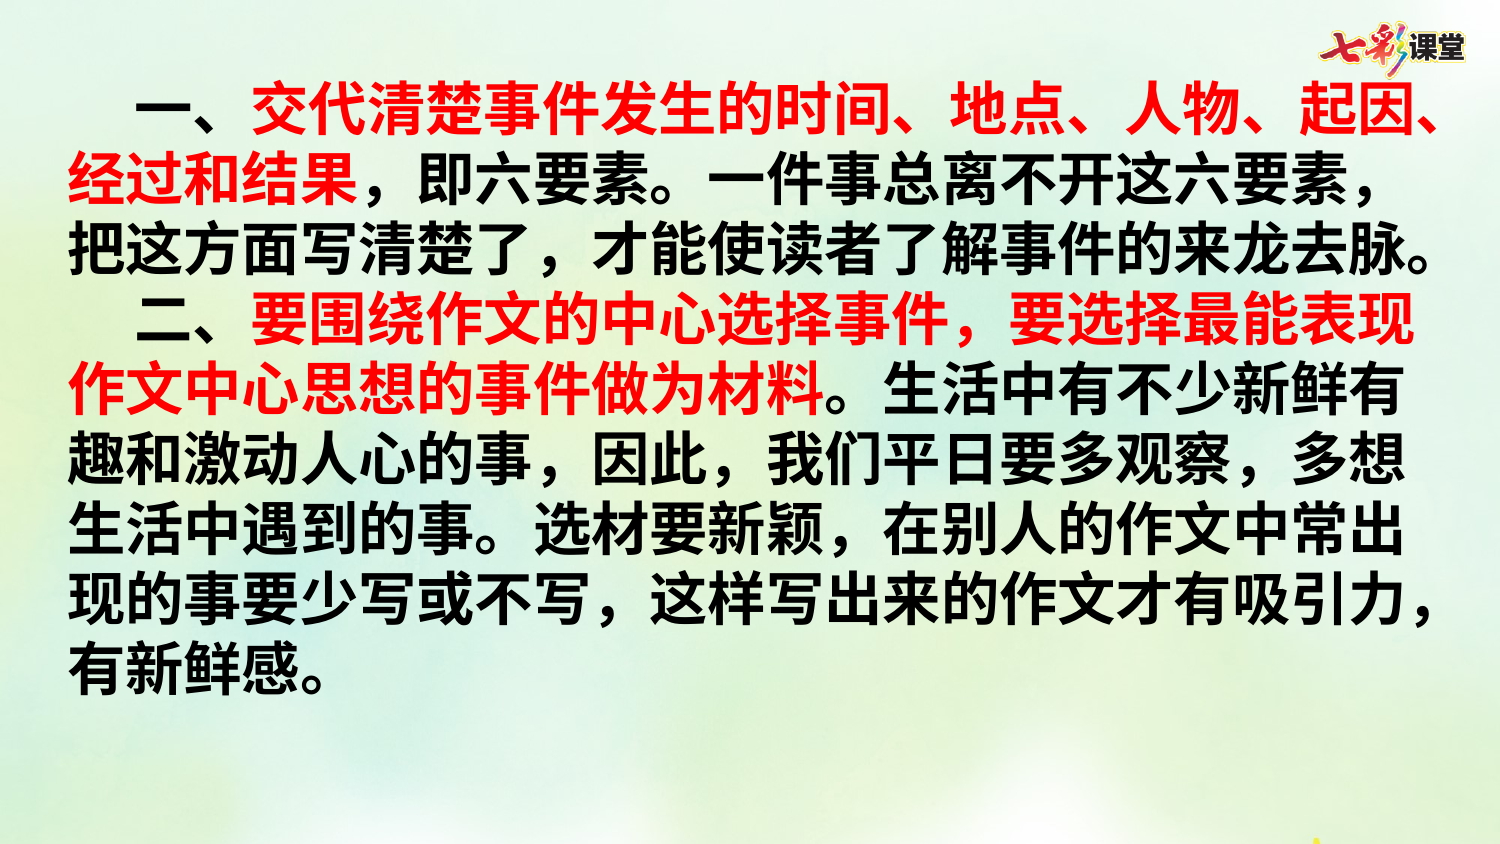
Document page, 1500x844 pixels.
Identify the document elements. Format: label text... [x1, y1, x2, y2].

picture [0, 0, 1500, 844]
text_box 一、交代清楚事件发生的时间、地点、人物、起因、经过和结果，即六要素。一件事总离不开这六要素，把这方面写清楚了，才能使读者了解事件的来龙去脉。 二、要围绕作文的中心选择事件，要选择最能表现作文中心思想的事件做为材料。生活中有不少新鲜有趣和激动人心的事，因此，我们平日要多观察，多想生活中遇到的事。选材要新颖，在别人的作文中常出现的事要少写或不写，这样写出来的作文才有吸引力，有新鲜感。 [52, 64, 1459, 710]
